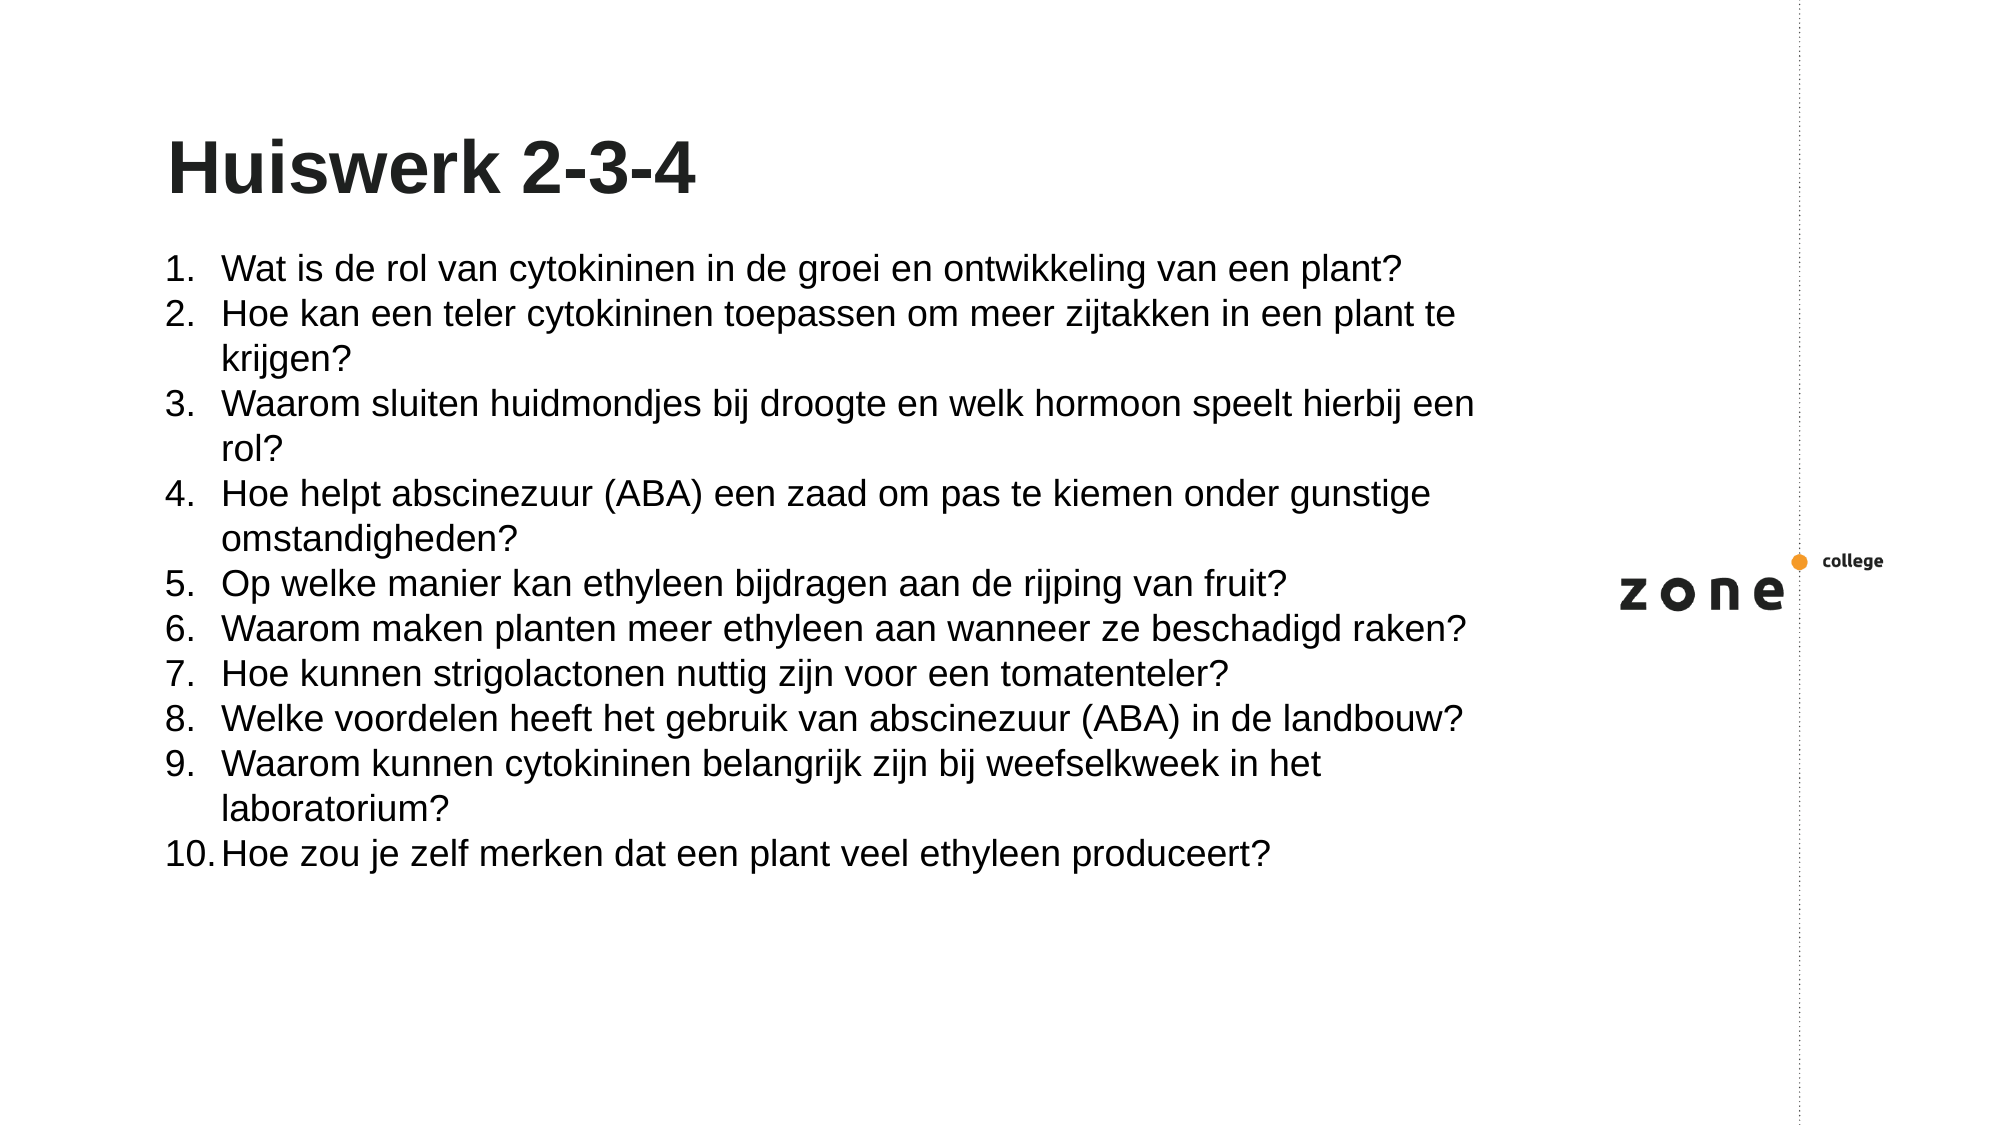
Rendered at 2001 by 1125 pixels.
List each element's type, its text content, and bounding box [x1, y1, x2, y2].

text_box Wat is de rol van cytokininen in de groei en ontwikkeling van een plant? Hoe kan een teler cytokininen toepassen om meer zijtakken in een plant te krijgen? Waarom sluiten huidmondjes bij droogte en welk hormoon speelt hierbij een rol? Hoe helpt abscinezuur (ABA) een zaad om pas te kiemen onder gunstige omstandigheden? Op welke manier kan ethyleen bijdragen aan de rijping van fruit? Waarom maken planten meer ethyleen aan wanneer ze beschadigd raken? Hoe kunnen strigolactonen nuttig zijn voor een tomatenteler? Welke voordelen heeft het gebruik van abscinezuur (ABA) in de landbouw? Waarom kunnen cytokininen belangrijk zijn bij weefselkweek in het laboratorium? Hoe zou je zelf merken dat een plant veel ethyleen produceert? [149, 236, 1501, 882]
title Huiswerk 2-3-4 [167, 128, 1817, 256]
picture [1596, 0, 2001, 1125]
